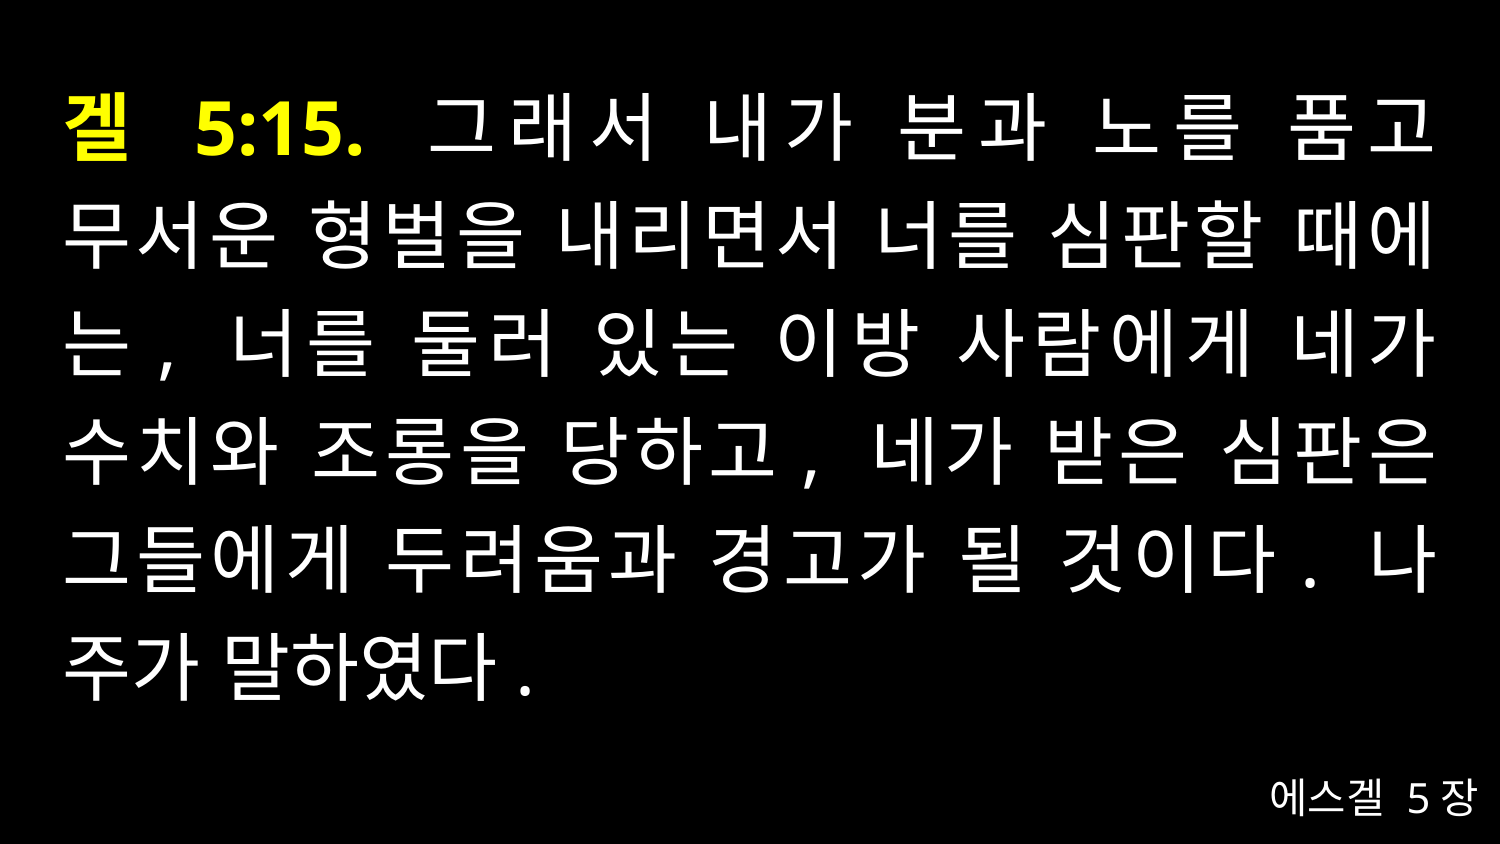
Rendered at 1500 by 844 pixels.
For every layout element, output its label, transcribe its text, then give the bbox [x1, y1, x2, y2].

title 겔 5:15. 그래서 내가 분과 노를 품고 무서운 형벌을 내리면서 너를 심판할 때에는, 너를 둘러 있는 이방 사람에게 네가 수치와 조롱을 당하고, 네가 받은 심판은 그들에게 두려움과 경고가 될 것이다. 나 주가 말하였다. [0, 0, 1500, 844]
subtitle 에스겔 5장 [916, 770, 1500, 844]
